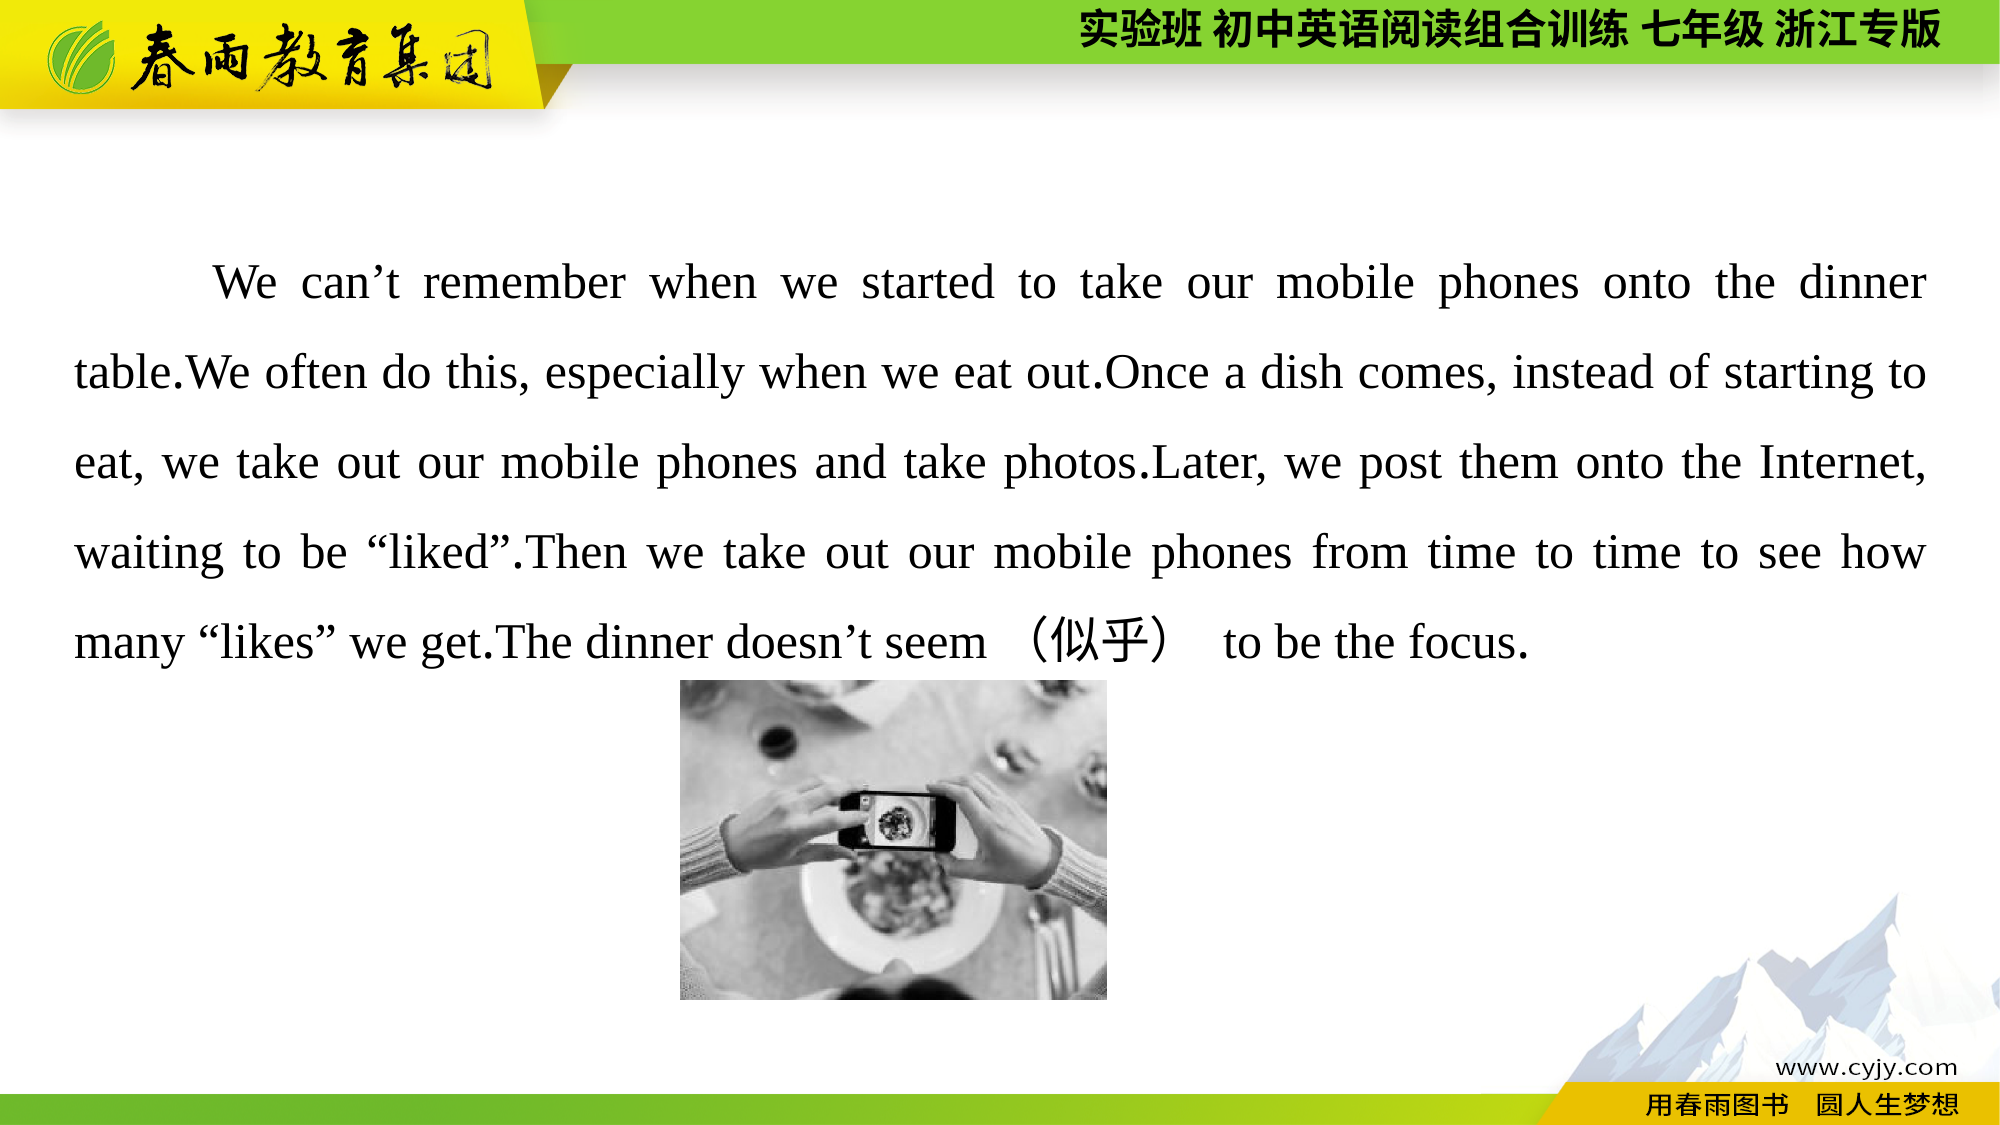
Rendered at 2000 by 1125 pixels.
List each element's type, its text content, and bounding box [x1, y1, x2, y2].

picture [0, 0, 2000, 1125]
list We can’t remember when we started to take our mobile phones onto the dinner table.We often do this, especially when we eat out.Once a dish comes, instead of starting to eat, we take out our mobile phones and take photos.Later, we post them onto the Internet, waiting to be “liked”.Then we take out our mobile phones from time to time to see how many “likes” we get.The dinner doesn’t seem（似乎） to be the focus. [59, 210, 1944, 669]
